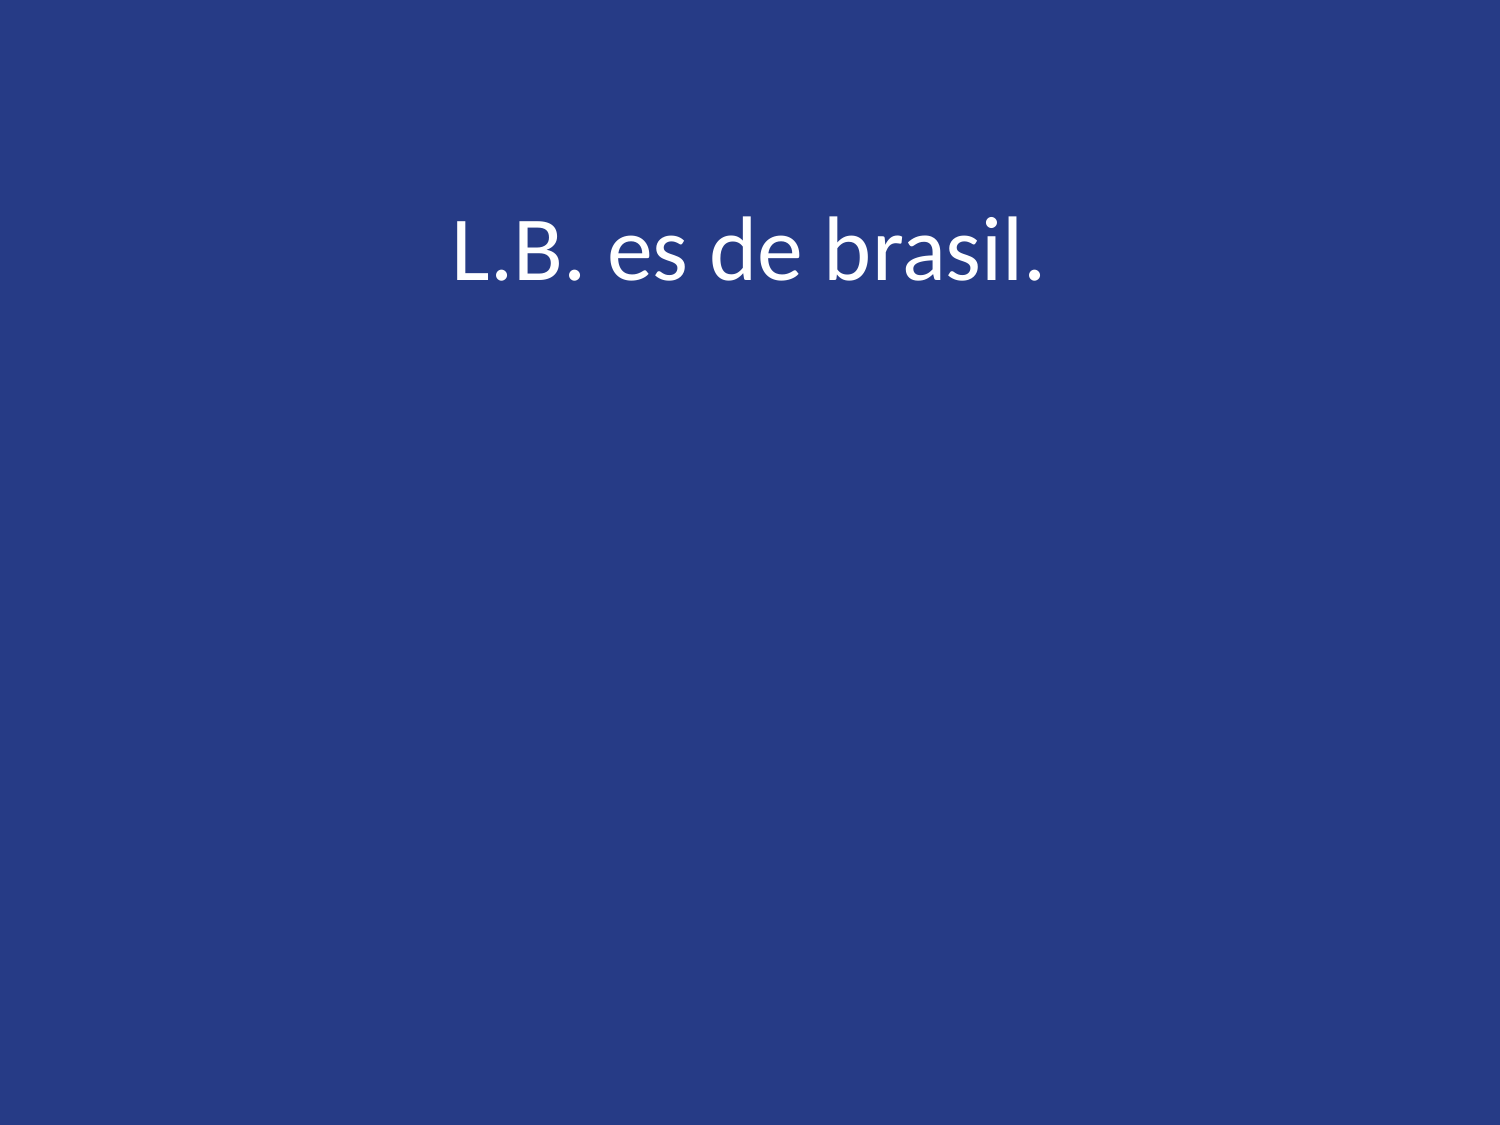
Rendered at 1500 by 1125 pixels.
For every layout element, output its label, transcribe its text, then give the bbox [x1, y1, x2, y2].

title L.B. es de brasil. [75, 45, 1425, 443]
